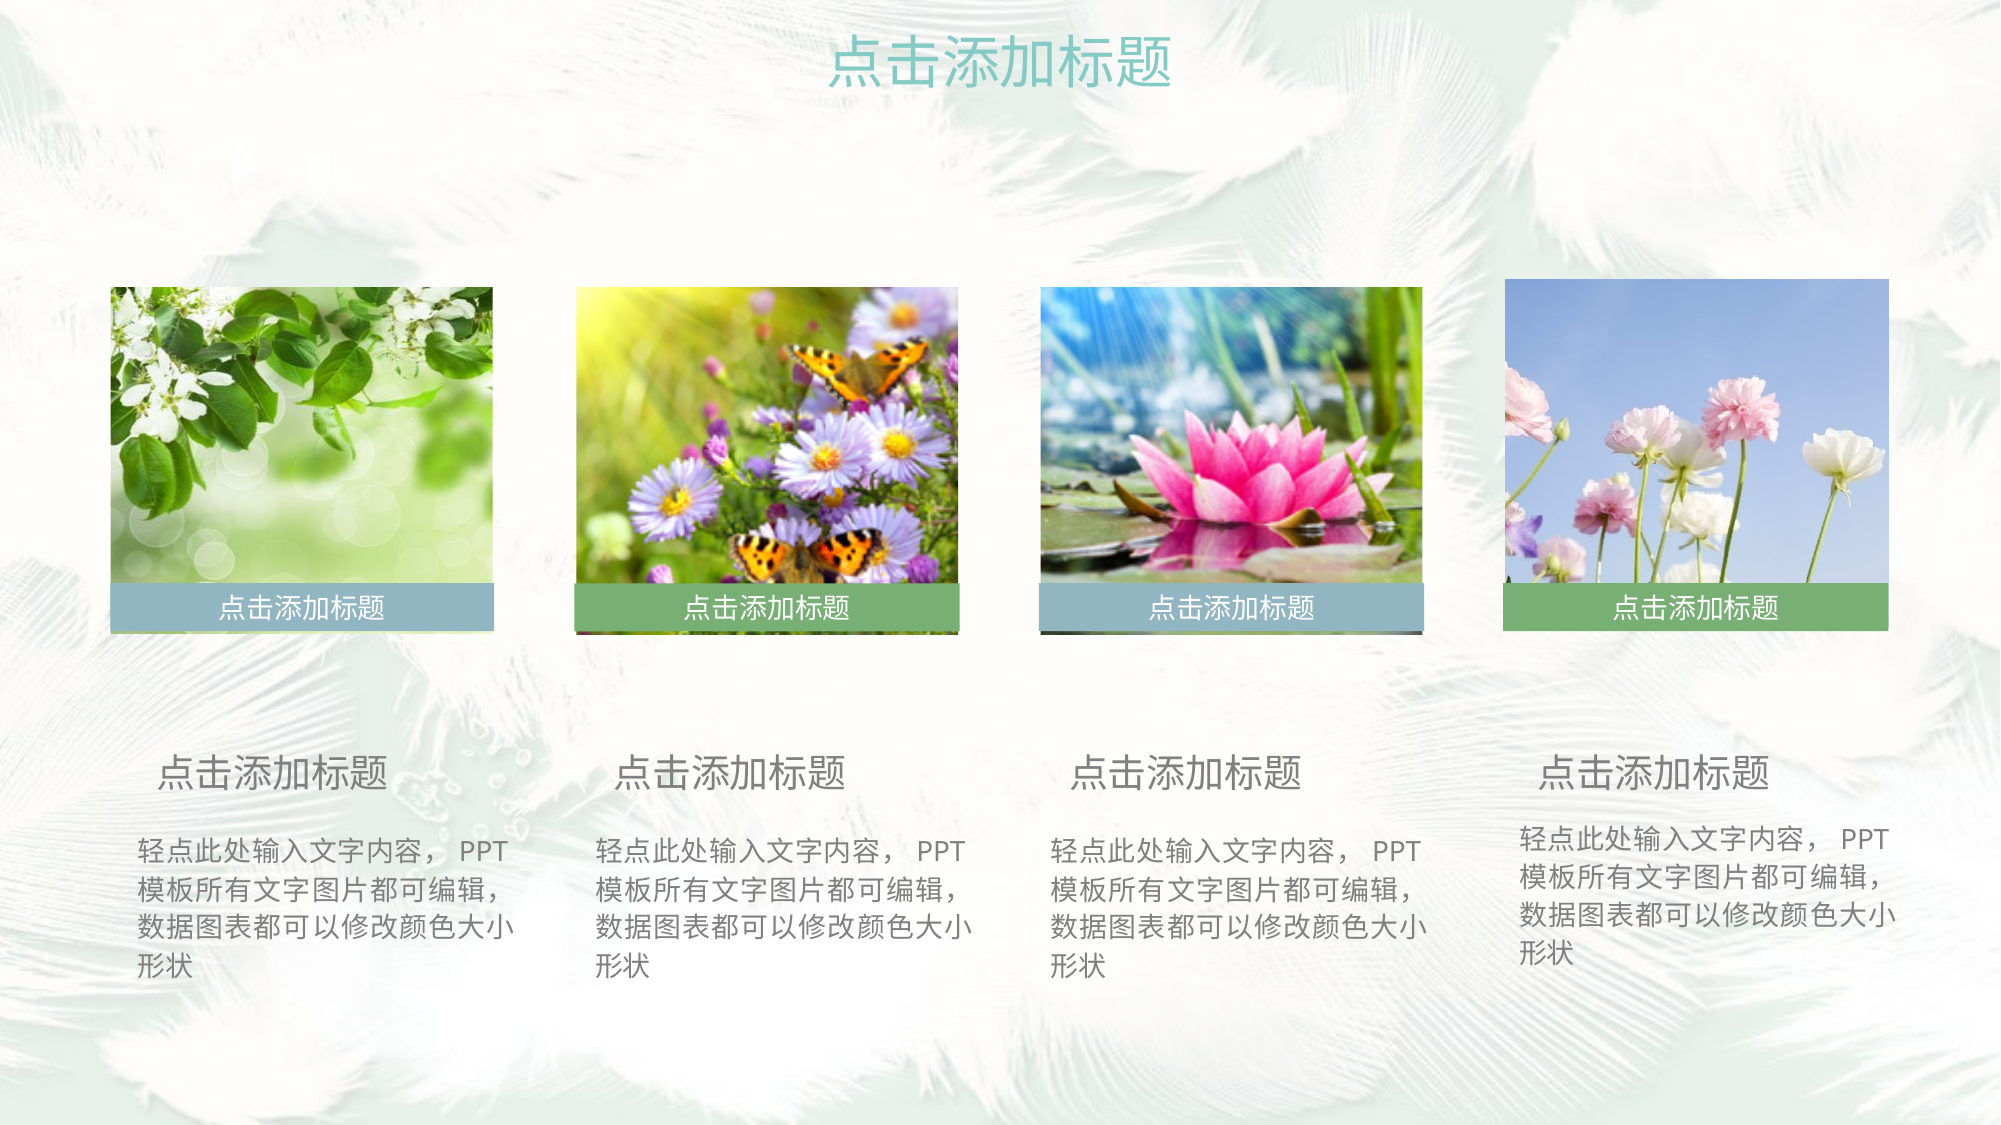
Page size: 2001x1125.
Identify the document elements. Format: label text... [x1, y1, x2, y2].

text_box 点击添加标题 [383, 26, 1617, 104]
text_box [110, 287, 495, 634]
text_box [574, 287, 960, 635]
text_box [1503, 279, 1889, 632]
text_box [580, 741, 987, 991]
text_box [1035, 741, 1443, 991]
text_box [122, 741, 530, 991]
text_box 52% [0, 0, 2000, 1125]
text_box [1038, 286, 1425, 635]
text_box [1504, 741, 1911, 978]
